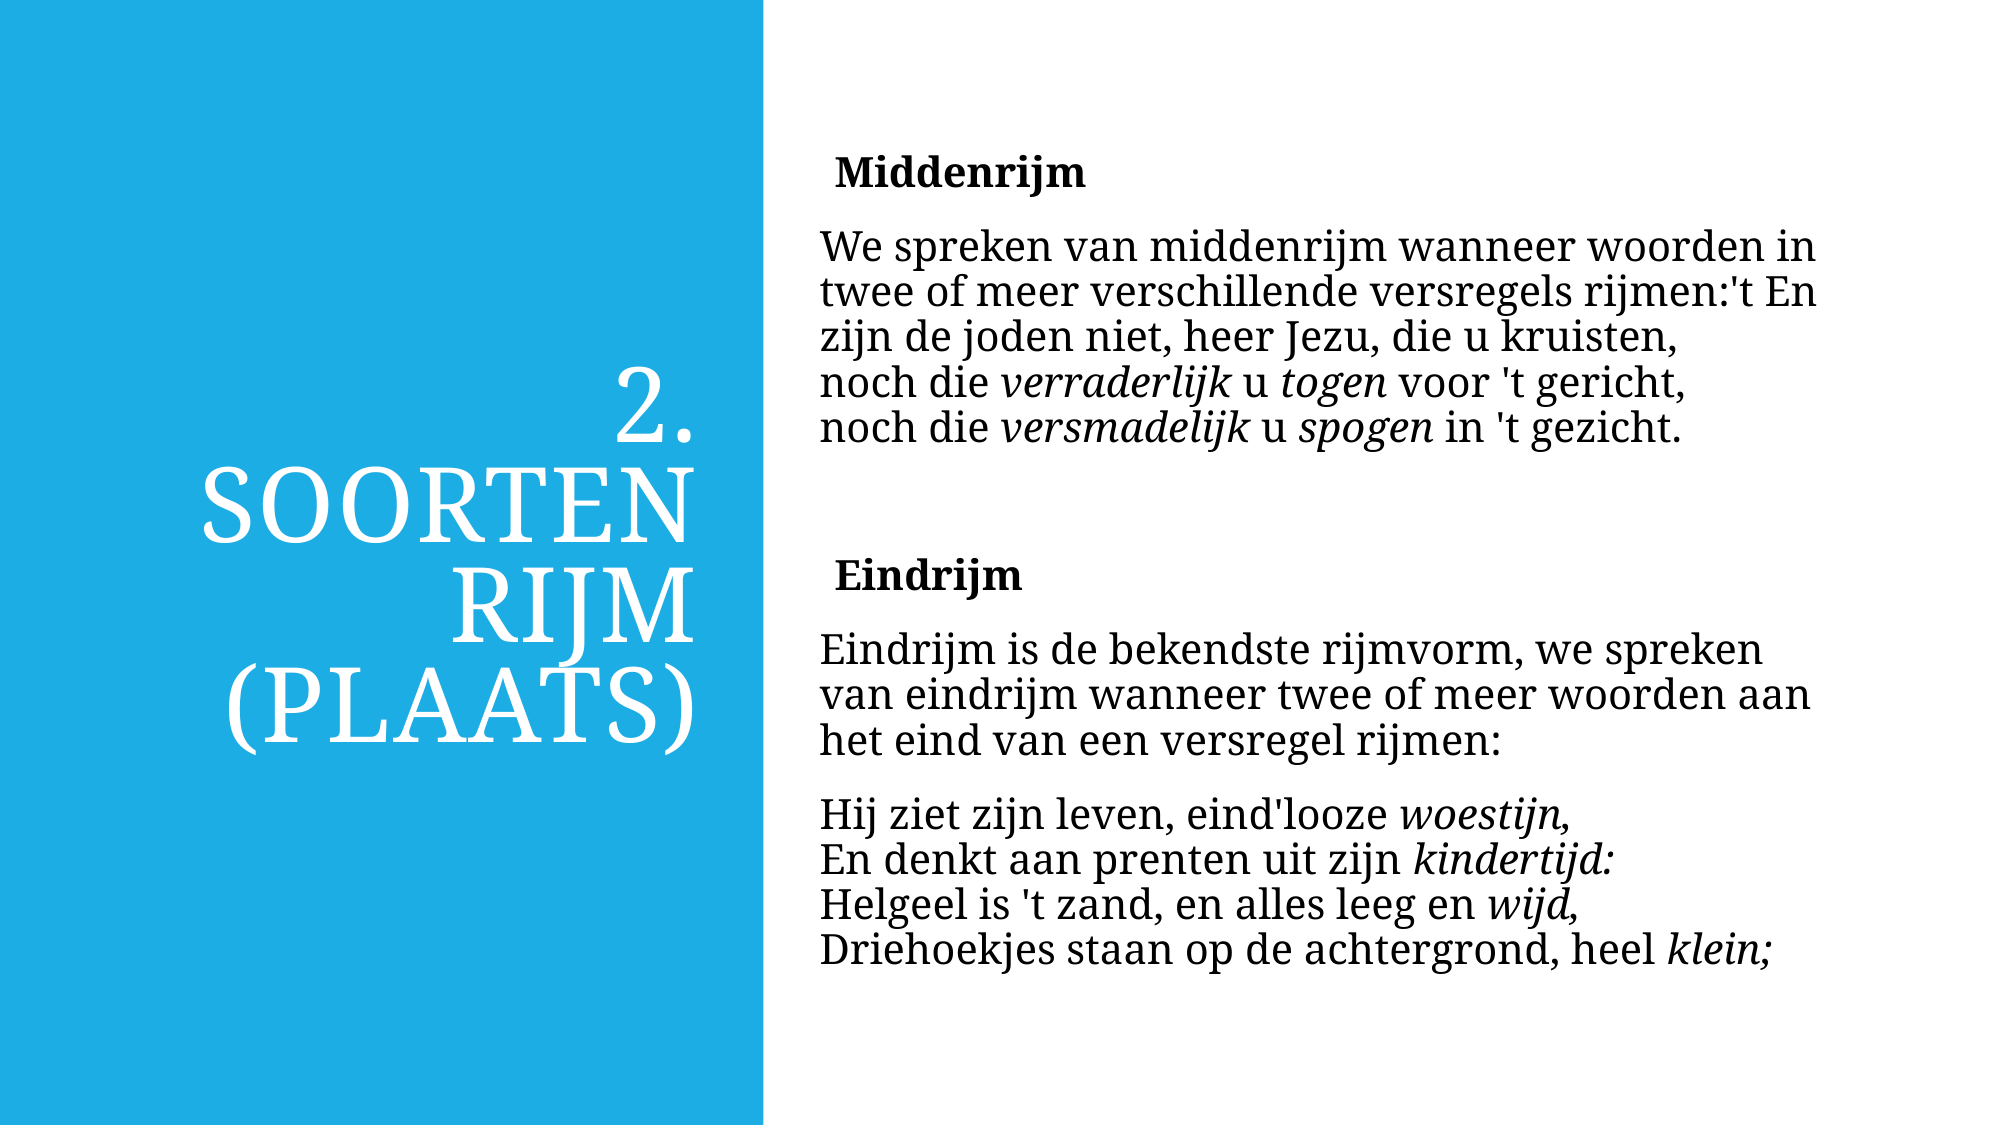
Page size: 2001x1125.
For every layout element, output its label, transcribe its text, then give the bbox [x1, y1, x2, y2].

list Middenrijm We spreken van middenrijm wanneer woorden in twee of meer verschillende versregels rijmen:'t En zijn de joden niet, heer Jezu, die u kruisten, noch die verraderlijk u togen voor 't gericht, noch die versmadelijk u spogen in 't gezicht. Eindrijm Eindrijm is de bekendste rijmvorm, we spreken van eindrijm wanneer twee of meer woorden aan het eind van een versregel rijmen: Hij ziet zijn leven, eind'looze woestijn, En denkt aan prenten uit zijn kindertijd: Helgeel is 't zand, en alles leeg en wijd, Driehoekjes staan op de achtergrond, heel klein; [812, 131, 1847, 993]
text_box [765, 0, 2000, 1125]
title 2. Soorten rijm (plaats) [158, 131, 715, 993]
text_box [0, 0, 765, 1125]
